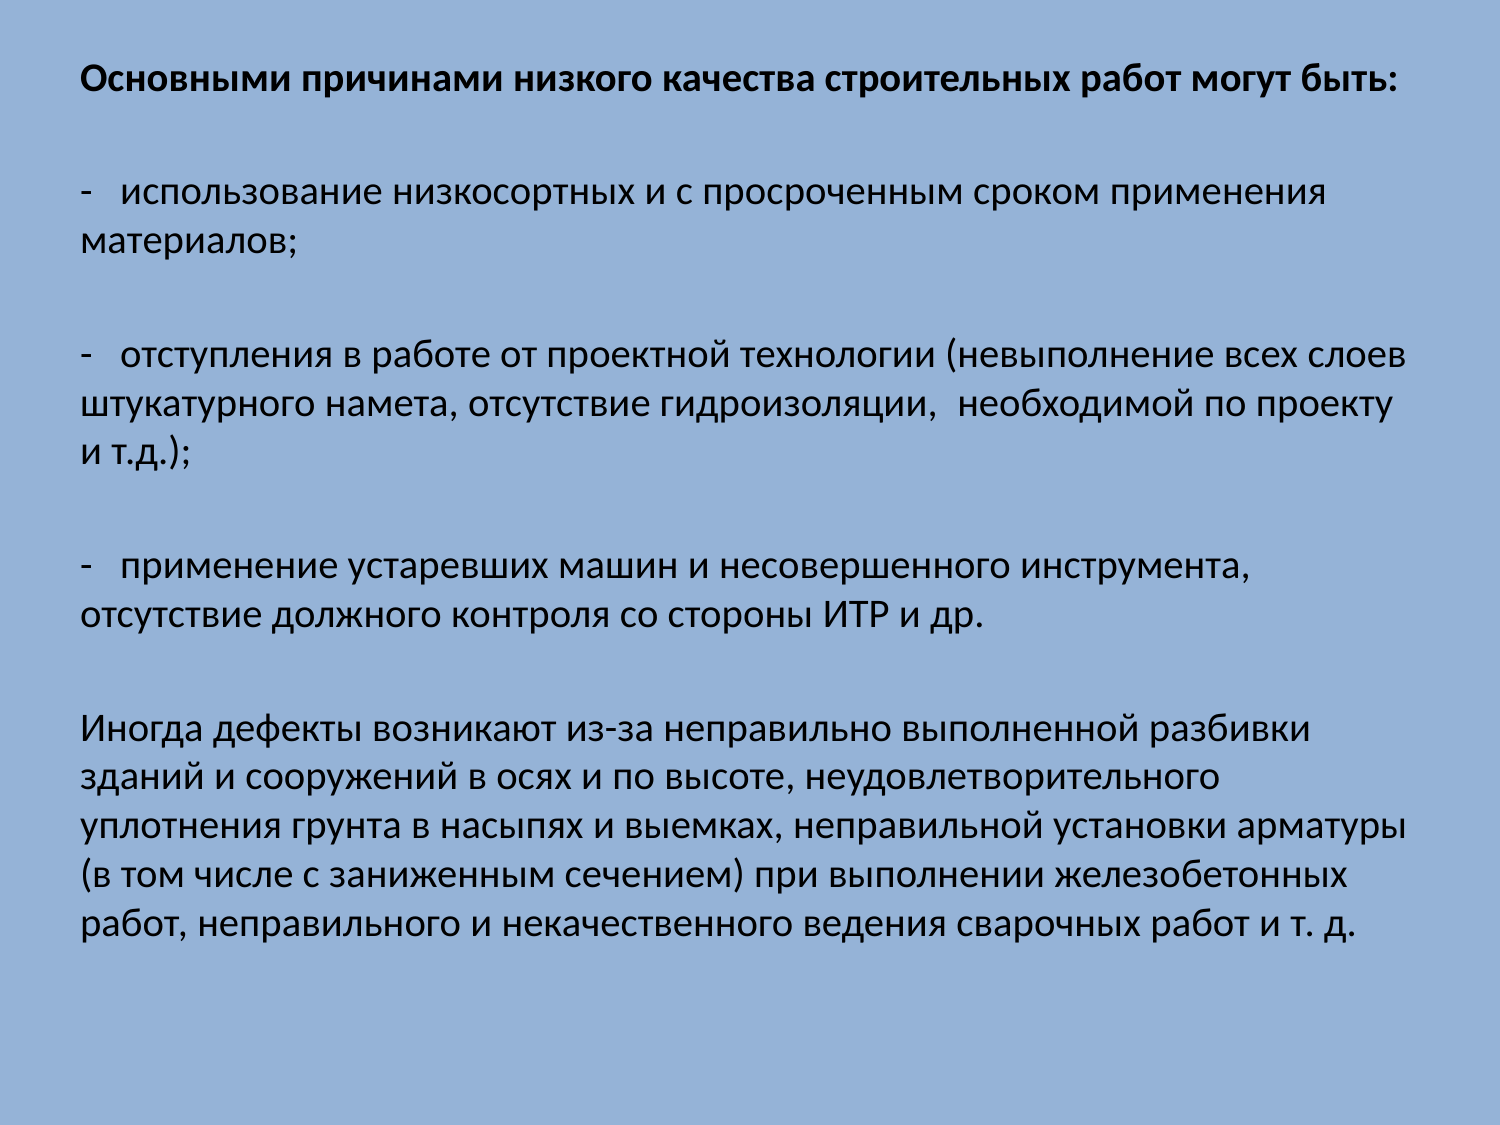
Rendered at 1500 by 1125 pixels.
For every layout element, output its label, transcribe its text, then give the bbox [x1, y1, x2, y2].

list Основными причинами низкого качества строительных работ могут быть: - использование низкосортных и с просроченным сроком применения материалов; - отступления в работе от проектной технологии (невыполнение всех слоев штукатурного намета, отсутствие гидроизоляции, необходимой по проекту и т.д.); - применение устаревших машин и несовершенного инструмента, отсутствие должного контроля со стороны ИТР и др. Иногда дефекты возникают из-за неправильно выполненной разбивки зданий и сооружений в осях и по высоте, неудовлетворительного уплотнения грунта в насыпях и выемках, неправильной установки арматуры (в том числе с заниженным сечением) при выполнении железобетонных работ, неправильного и некачественного ведения сварочных работ и т. д. [64, 42, 1425, 1005]
